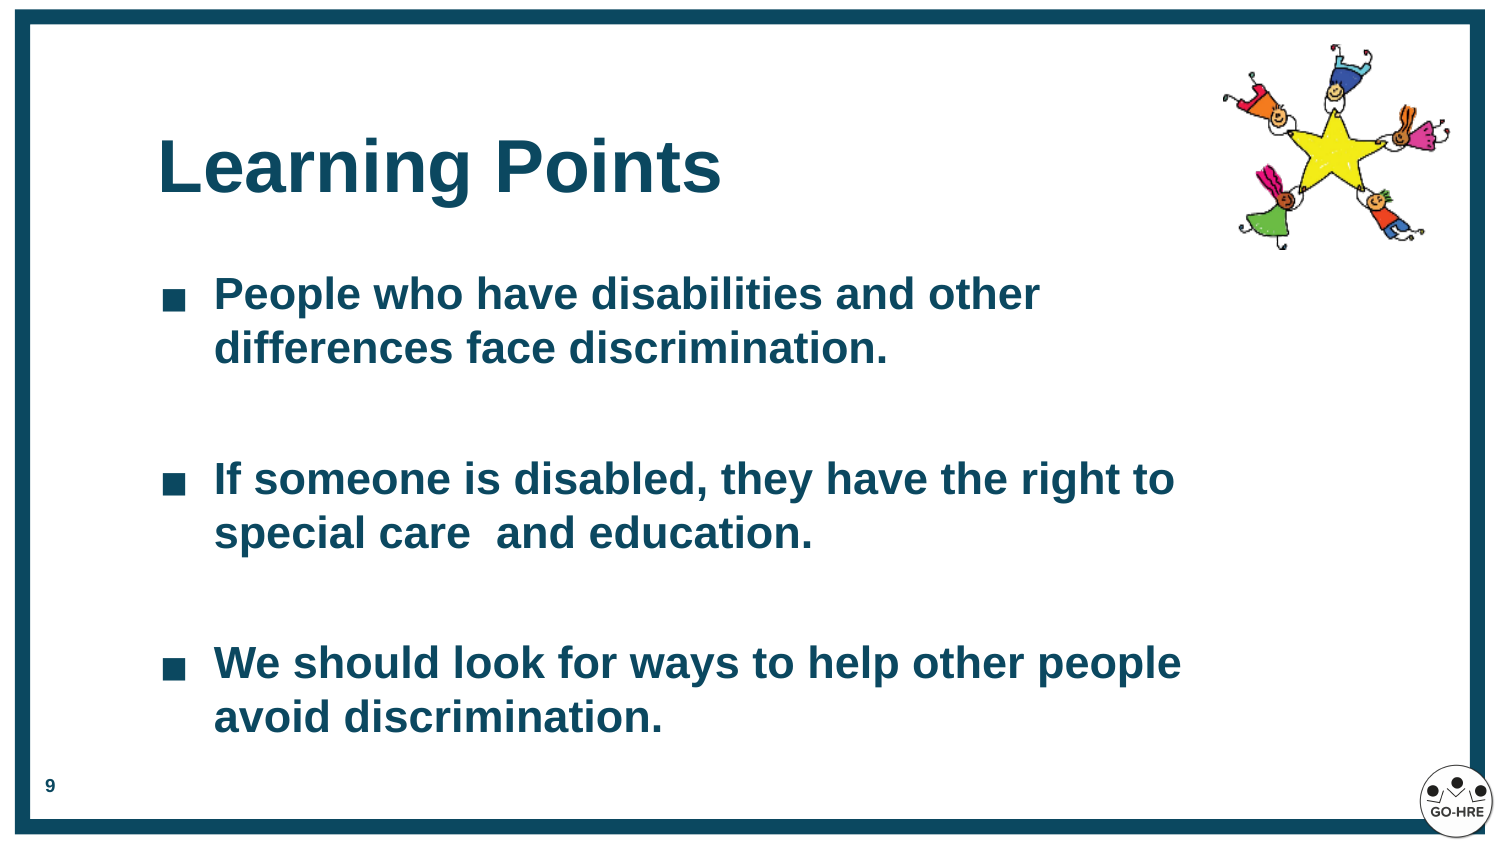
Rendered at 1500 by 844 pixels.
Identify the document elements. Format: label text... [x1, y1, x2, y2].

list People who have disabilities and other differences face discrimination. If someone is disabled, they have the right to special care and education. We should look for ways to help other people avoid discrimination. [143, 249, 1265, 760]
picture [1419, 764, 1495, 840]
slide_number 9 [30, 754, 121, 819]
title Learning Points [142, 86, 1218, 237]
picture [1223, 44, 1451, 251]
